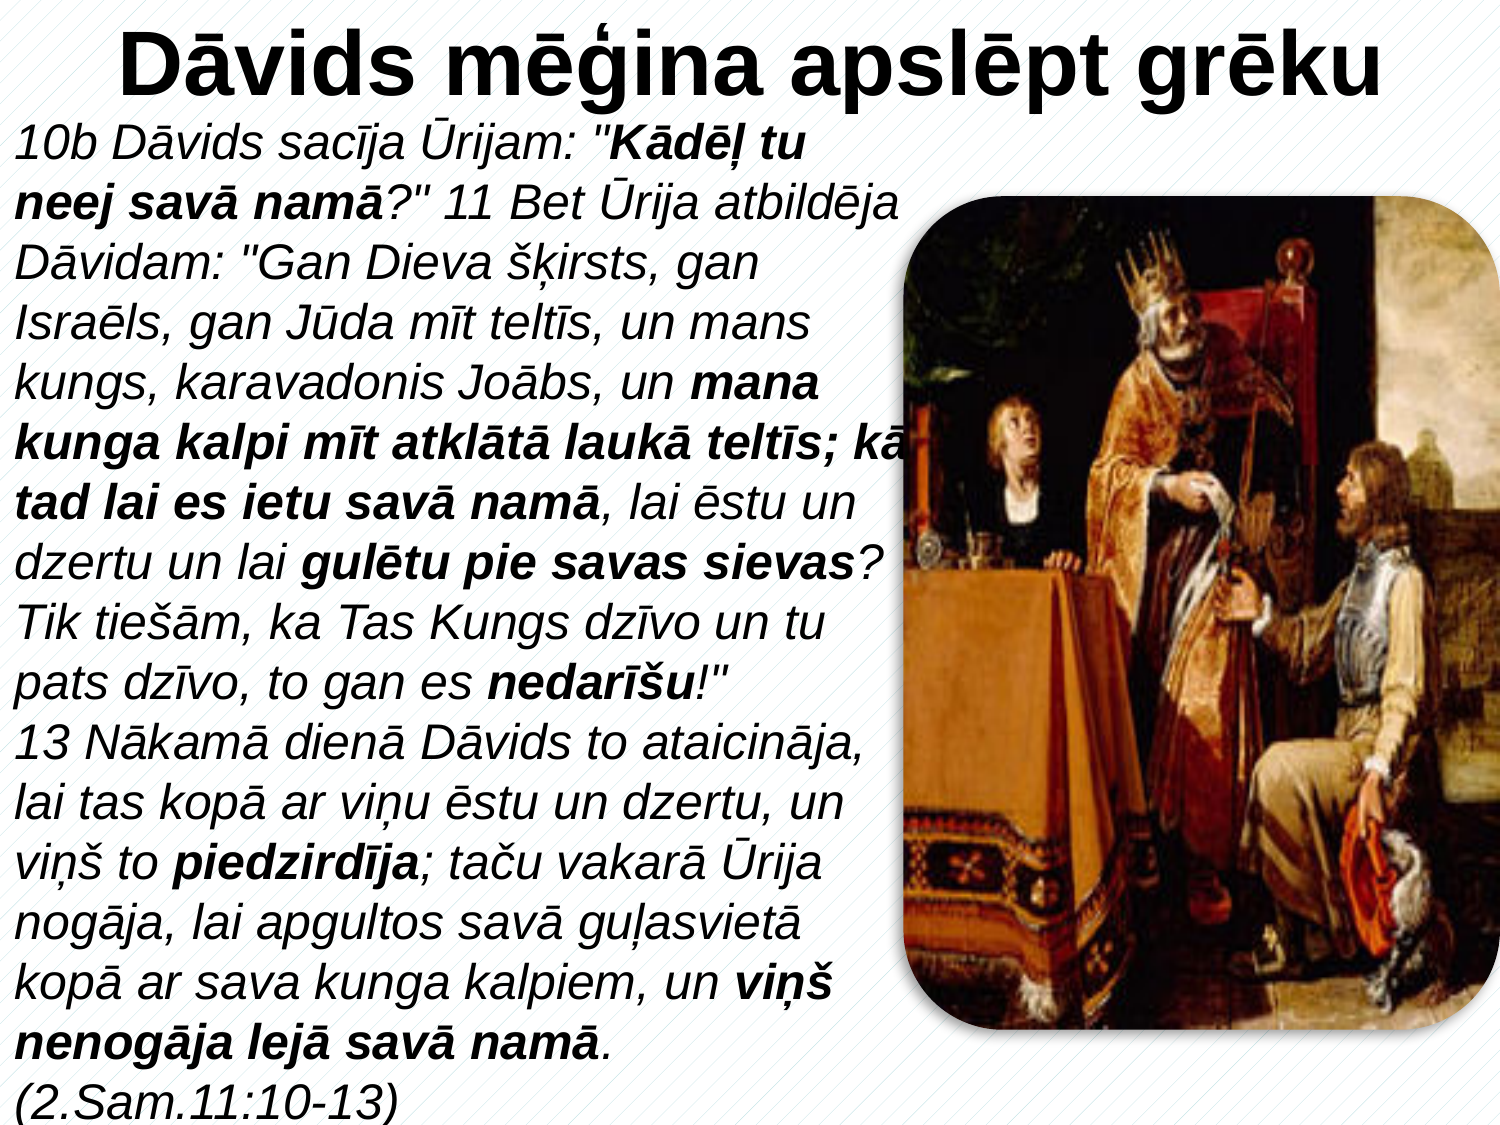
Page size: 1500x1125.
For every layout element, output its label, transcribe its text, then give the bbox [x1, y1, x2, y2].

picture [903, 195, 1500, 1030]
text_box 10b Dāvids sacīja Ūrijam: "Kādēļ tu neej savā namā?" 11 Bet Ūrija atbildēja Dāvidam: "Gan Dieva šķirsts, gan Israēls, gan Jūda mīt teltīs, un mans kungs, karavadonis Joābs, un mana kunga kalpi mīt atklātā laukā teltīs; kā tad lai es ietu savā namā, lai ēstu un dzertu un lai gulētu pie savas sievas? Tik tiešām, ka Tas Kungs dzīvo un tu pats dzīvo, to gan es nedarīšu!" 13 Nākamā dienā Dāvids to ataicināja, lai tas kopā ar viņu ēstu un dzertu, un viņš to piedzirdīja; taču vakarā Ūrija nogāja, lai apgultos savā guļasvietā kopā ar sava kunga kalpiem, un viņš nenogāja lejā savā namā. (2.Sam.11:10-13) [0, 101, 928, 280]
title Dāvids mēģina apslēpt grēku [76, 0, 1428, 118]
